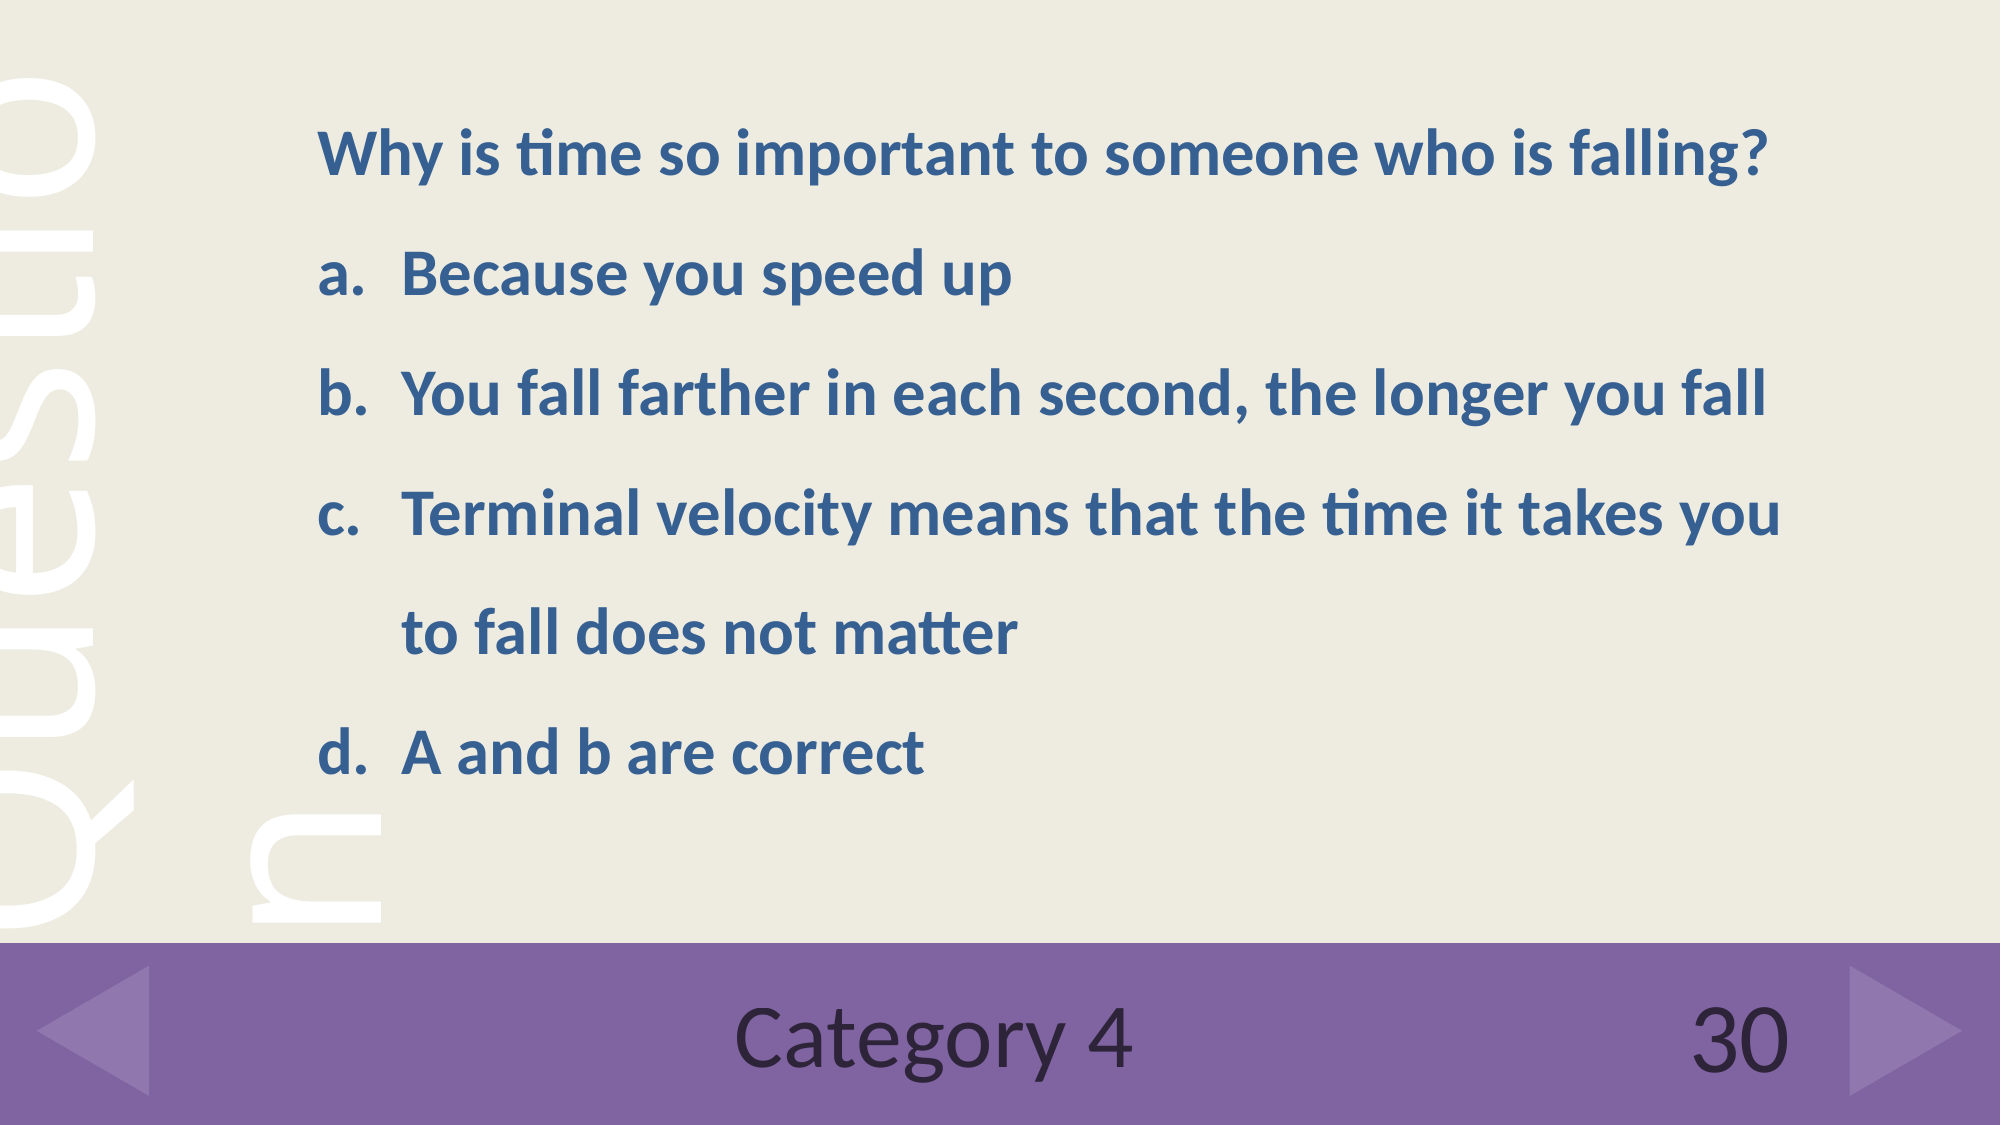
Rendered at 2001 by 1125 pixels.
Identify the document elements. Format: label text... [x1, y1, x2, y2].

list Why is time so important to someone who is falling? Because you speed up You fall farther in each second, the longer you fall Terminal velocity means that the time it takes you to fall does not matter A and b are correct [302, 138, 1866, 839]
title Category 4 [34, 937, 1835, 1125]
